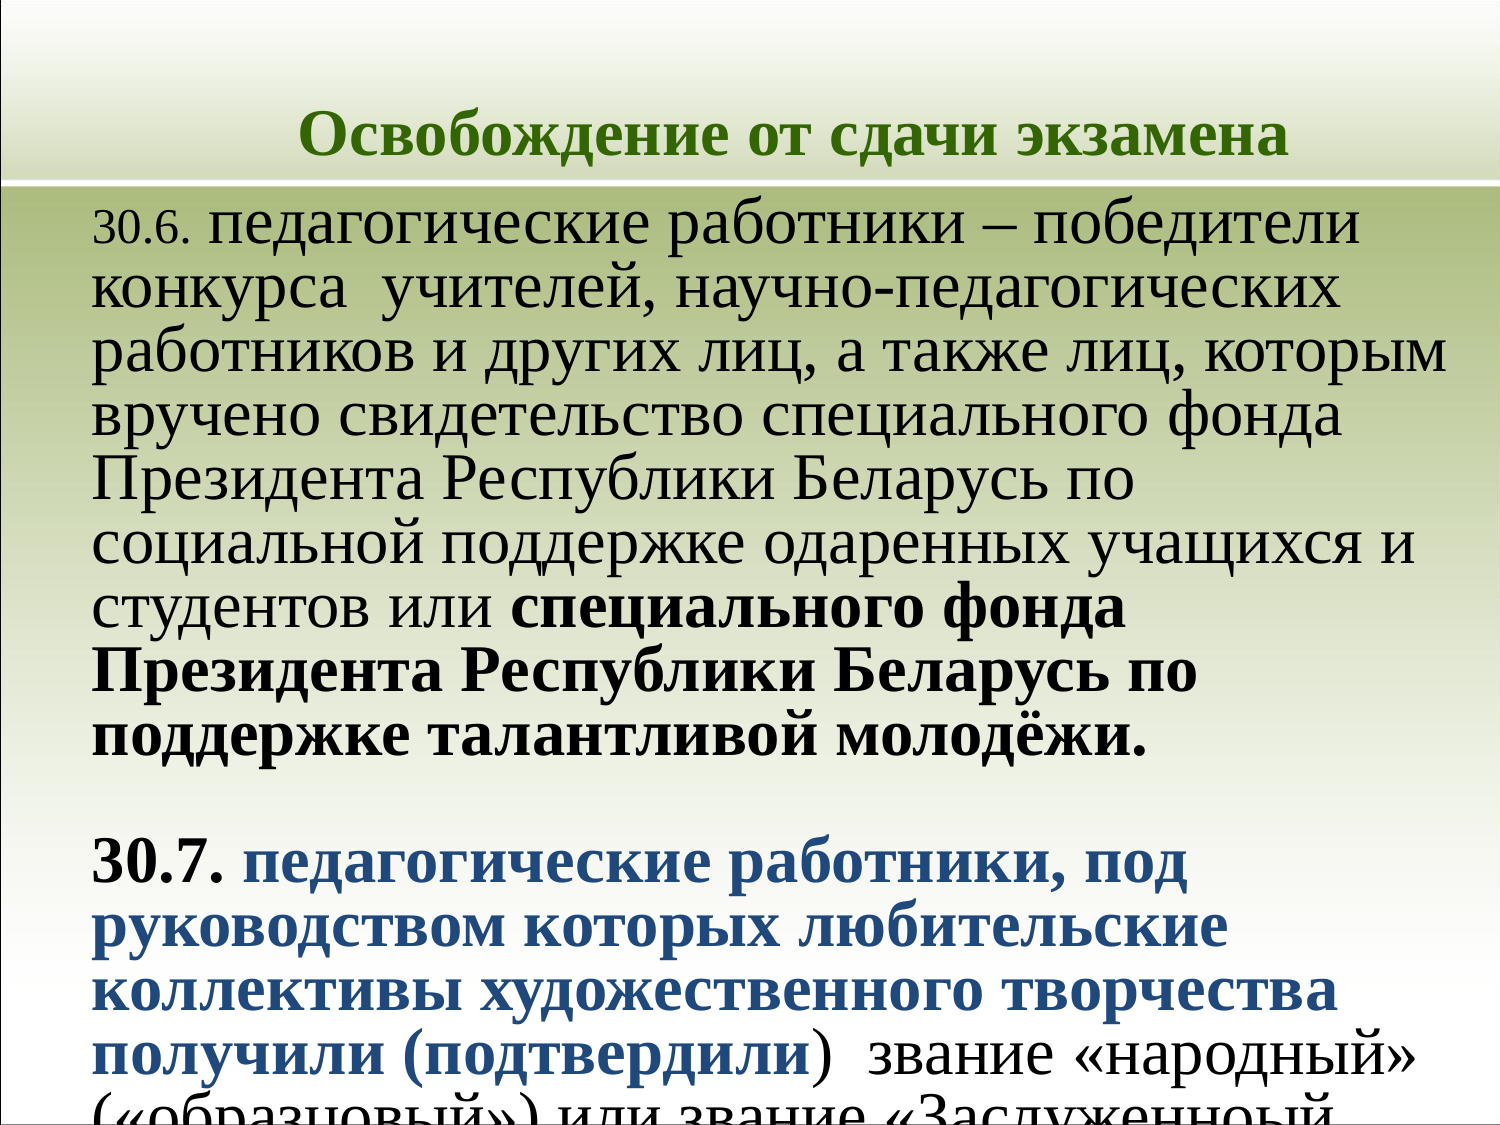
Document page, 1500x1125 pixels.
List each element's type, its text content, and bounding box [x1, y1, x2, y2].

title Освобождение от сдачи экзамена [88, 81, 1500, 177]
picture [0, 0, 1500, 1125]
list 30.6. педагогические работники – победители конкурса учителей, научно-педагогических работников и других лиц, а также лиц, которым вручено свидетельство специального фонда Президента Республики Беларусь по социальной поддержке одаренных учащихся и студентов или специального фонда Президента Республики Беларусь по поддержке талантливой молодёжи. 30.7. педагогические работники, под руководством которых любительские коллективы художественного творчества получили (подтвердили) звание «народный» («образцовый») или звание «Заслуженноый любительский коллектив Республики Беларусь» [76, 184, 1471, 1044]
